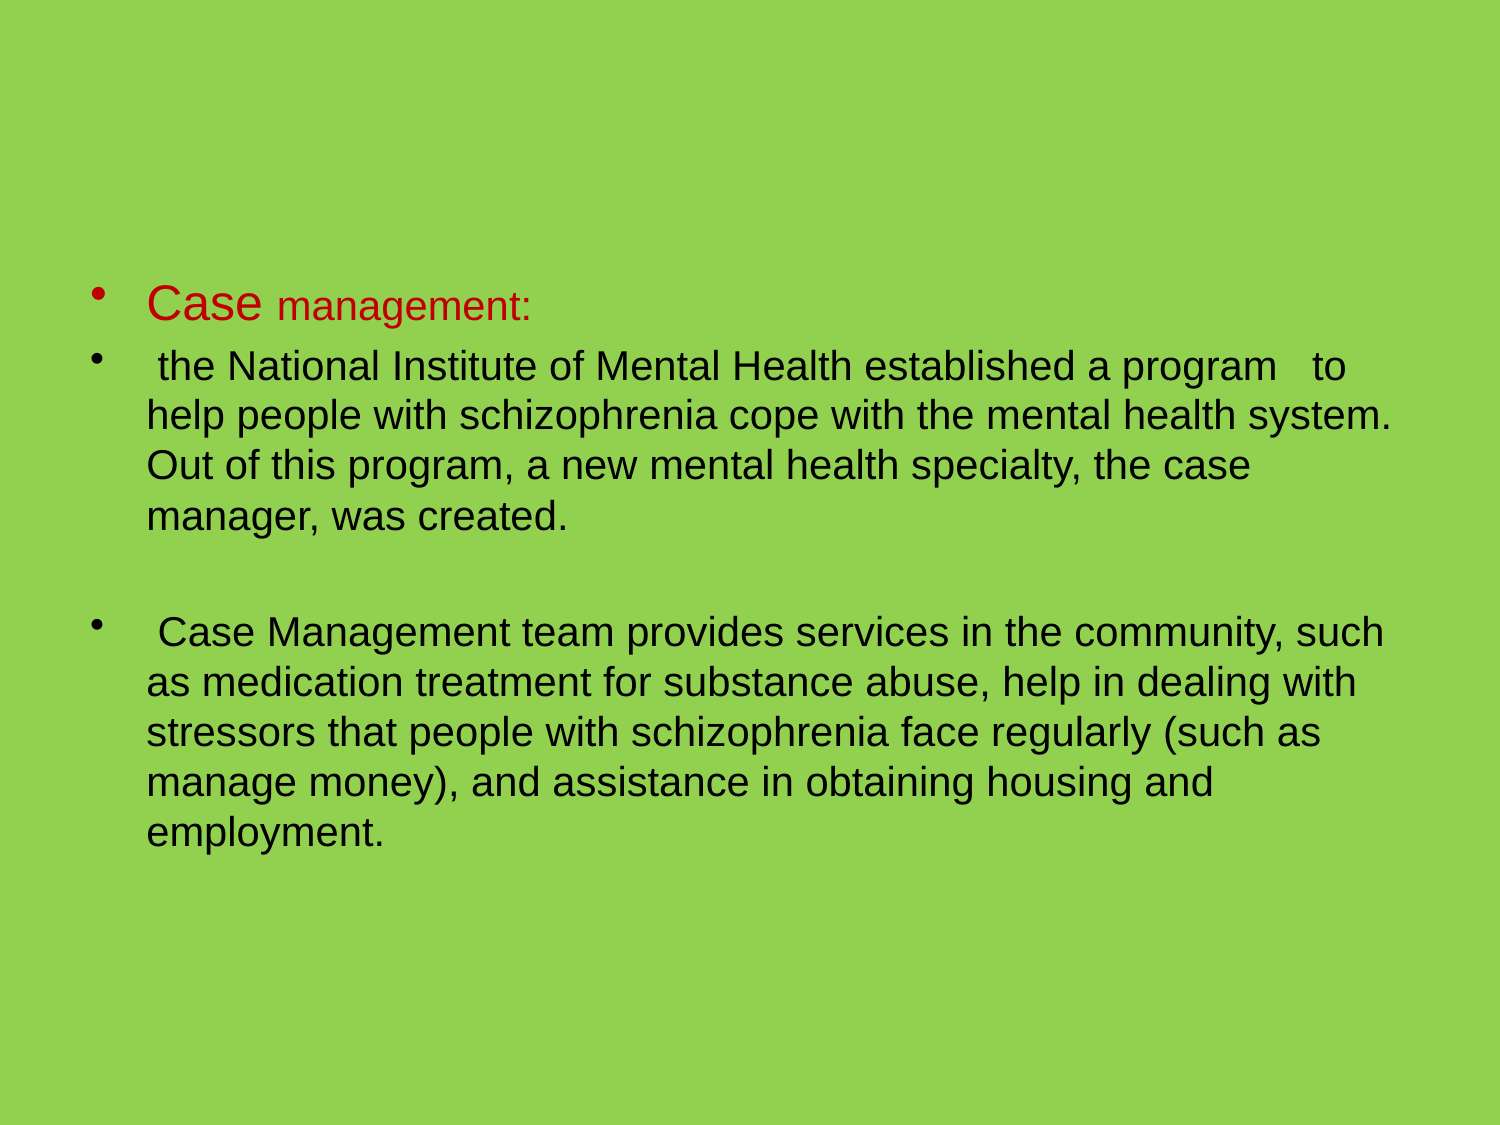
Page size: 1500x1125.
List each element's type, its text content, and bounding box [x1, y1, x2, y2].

list Case management: the National Institute of Mental Health established a program to help people with schizophrenia cope with the mental health system. Out of this program, a new mental health specialty, the case manager, was created. Case Management team provides services in the community, such as medication treatment for substance abuse, help in dealing with stressors that people with schizophrenia face regularly (such as manage money), and assistance in obtaining housing and employment. [75, 262, 1425, 1005]
